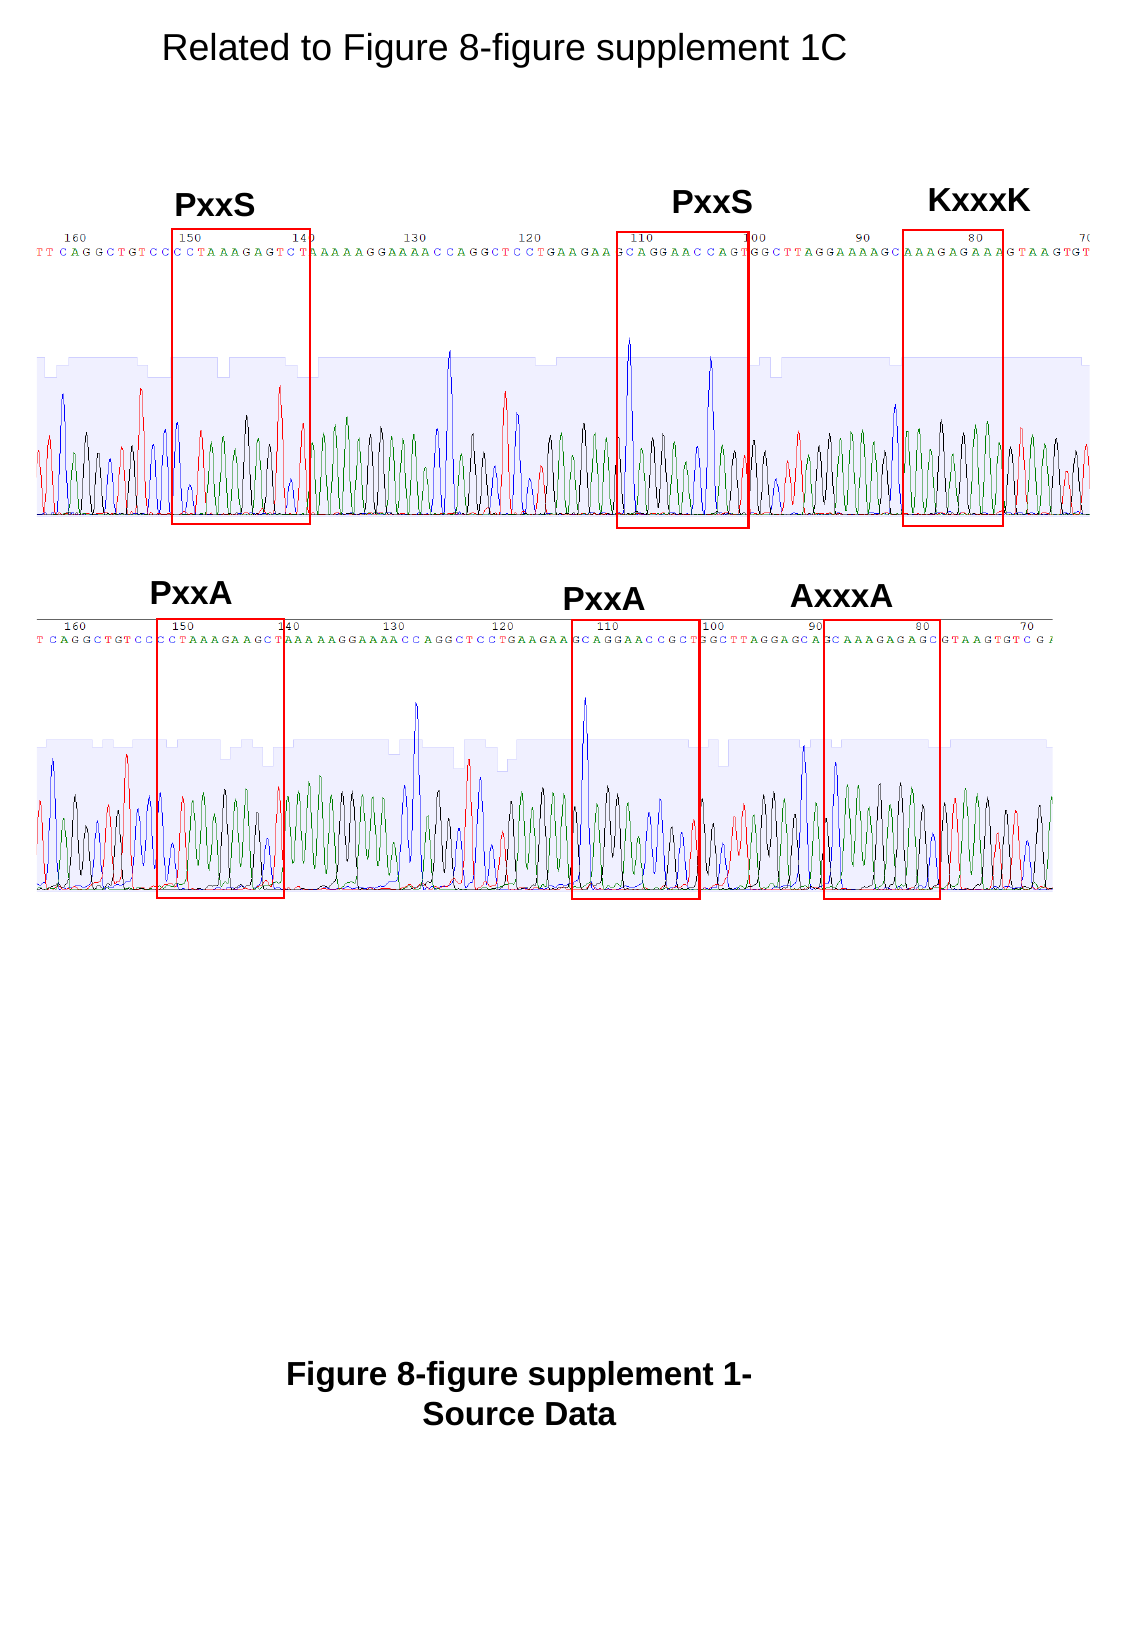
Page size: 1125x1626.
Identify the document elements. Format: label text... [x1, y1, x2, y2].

text_box Related to Figure 8-figure supplement 1C [146, 15, 863, 75]
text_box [36, 563, 1053, 1441]
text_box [36, 170, 1090, 528]
